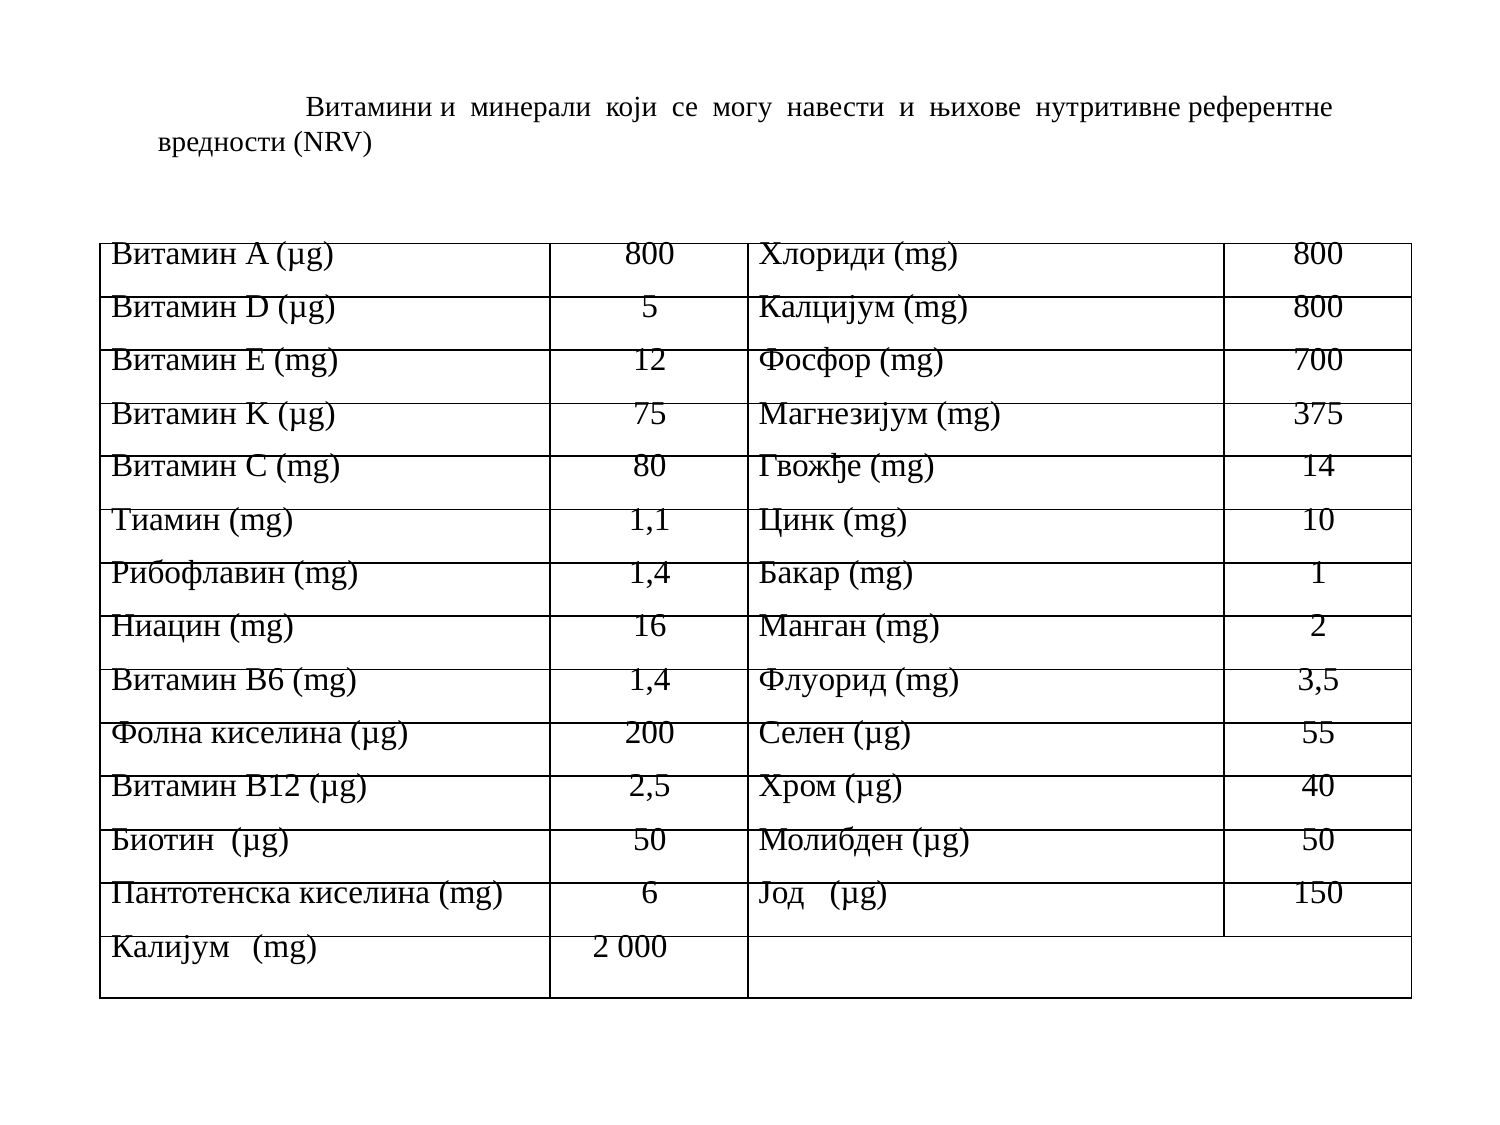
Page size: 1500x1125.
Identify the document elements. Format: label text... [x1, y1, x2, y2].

table_header Витамин A (µg) [101, 244, 549, 296]
table_cell Витамин D (µg) [101, 298, 549, 349]
table_cell Пантотенска киселина (mg) [101, 884, 549, 936]
table_cell 10 [1225, 510, 1411, 562]
table_cell 150 [1225, 884, 1411, 936]
table_cell Витамин B6 (mg) [101, 670, 549, 722]
table_cell Флуорид (mg) [749, 670, 1223, 722]
table_cell Витамин E (mg) [101, 351, 549, 403]
table_cell 50 [1225, 831, 1411, 882]
table_cell Јод (µg) [749, 884, 1223, 936]
table_cell 375 [1225, 404, 1411, 455]
table_cell 16 [551, 617, 747, 669]
table_cell 1,1 [551, 510, 747, 562]
table_cell Рибофлавин (mg) [101, 564, 549, 615]
table_header 800 [551, 244, 747, 296]
table_cell 75 [551, 404, 747, 455]
table_cell Калцијум (mg) [749, 298, 1223, 349]
table_cell Манган (mg) [749, 617, 1223, 669]
table_cell Витамин B12 (µg) [101, 777, 549, 829]
table_header Хлориди (mg) [749, 244, 1223, 296]
table_cell 40 [1225, 777, 1411, 829]
table_cell 2,5 [551, 777, 747, 829]
table_cell 800 [1225, 298, 1411, 349]
table_cell Молибден (µg) [749, 831, 1223, 882]
table_cell Селен (µg) [749, 724, 1223, 775]
table_cell Фолна киселина (µg) [101, 724, 549, 775]
table_cell 12 [551, 351, 747, 403]
table_cell 200 [551, 724, 747, 775]
table_cell 5 [551, 298, 747, 349]
table_cell 2 [1225, 617, 1411, 669]
table_cell Магнезијум (mg) [749, 404, 1223, 455]
table_cell 55 [1225, 724, 1411, 775]
table_cell 50 [551, 831, 747, 882]
table_cell Гвожђе (mg) [749, 457, 1223, 509]
table_cell [749, 937, 1411, 997]
table_cell Витамин C (mg) [101, 457, 549, 509]
table_cell 80 [551, 457, 747, 509]
table_cell 1,4 [551, 670, 747, 722]
table_cell 1 [1225, 564, 1411, 615]
table_cell Тиамин (mg) [101, 510, 549, 562]
table_cell Калијум (mg) [101, 937, 549, 997]
table_cell 700 [1225, 351, 1411, 403]
table_cell 1,4 [551, 564, 747, 615]
table_cell 2 000 [551, 937, 747, 997]
table_cell Фосфор (mg) [749, 351, 1223, 403]
table_header 800 [1225, 244, 1411, 296]
table_cell Хром (µg) [749, 777, 1223, 829]
table_cell 6 [551, 884, 747, 936]
table_cell Витамин K (µg) [101, 404, 549, 455]
table_cell 14 [1225, 457, 1411, 509]
table_cell Ниацин (mg) [101, 617, 549, 669]
text_box Витамини и минерали који се могу навести и њихове нутритивне референтне вредности (NRV) [142, 96, 1424, 182]
table_cell Бакар (mg) [749, 564, 1223, 615]
table_cell Биотин (µg) [101, 831, 549, 882]
table_cell 3,5 [1225, 670, 1411, 722]
table_cell Цинк (mg) [749, 510, 1223, 562]
